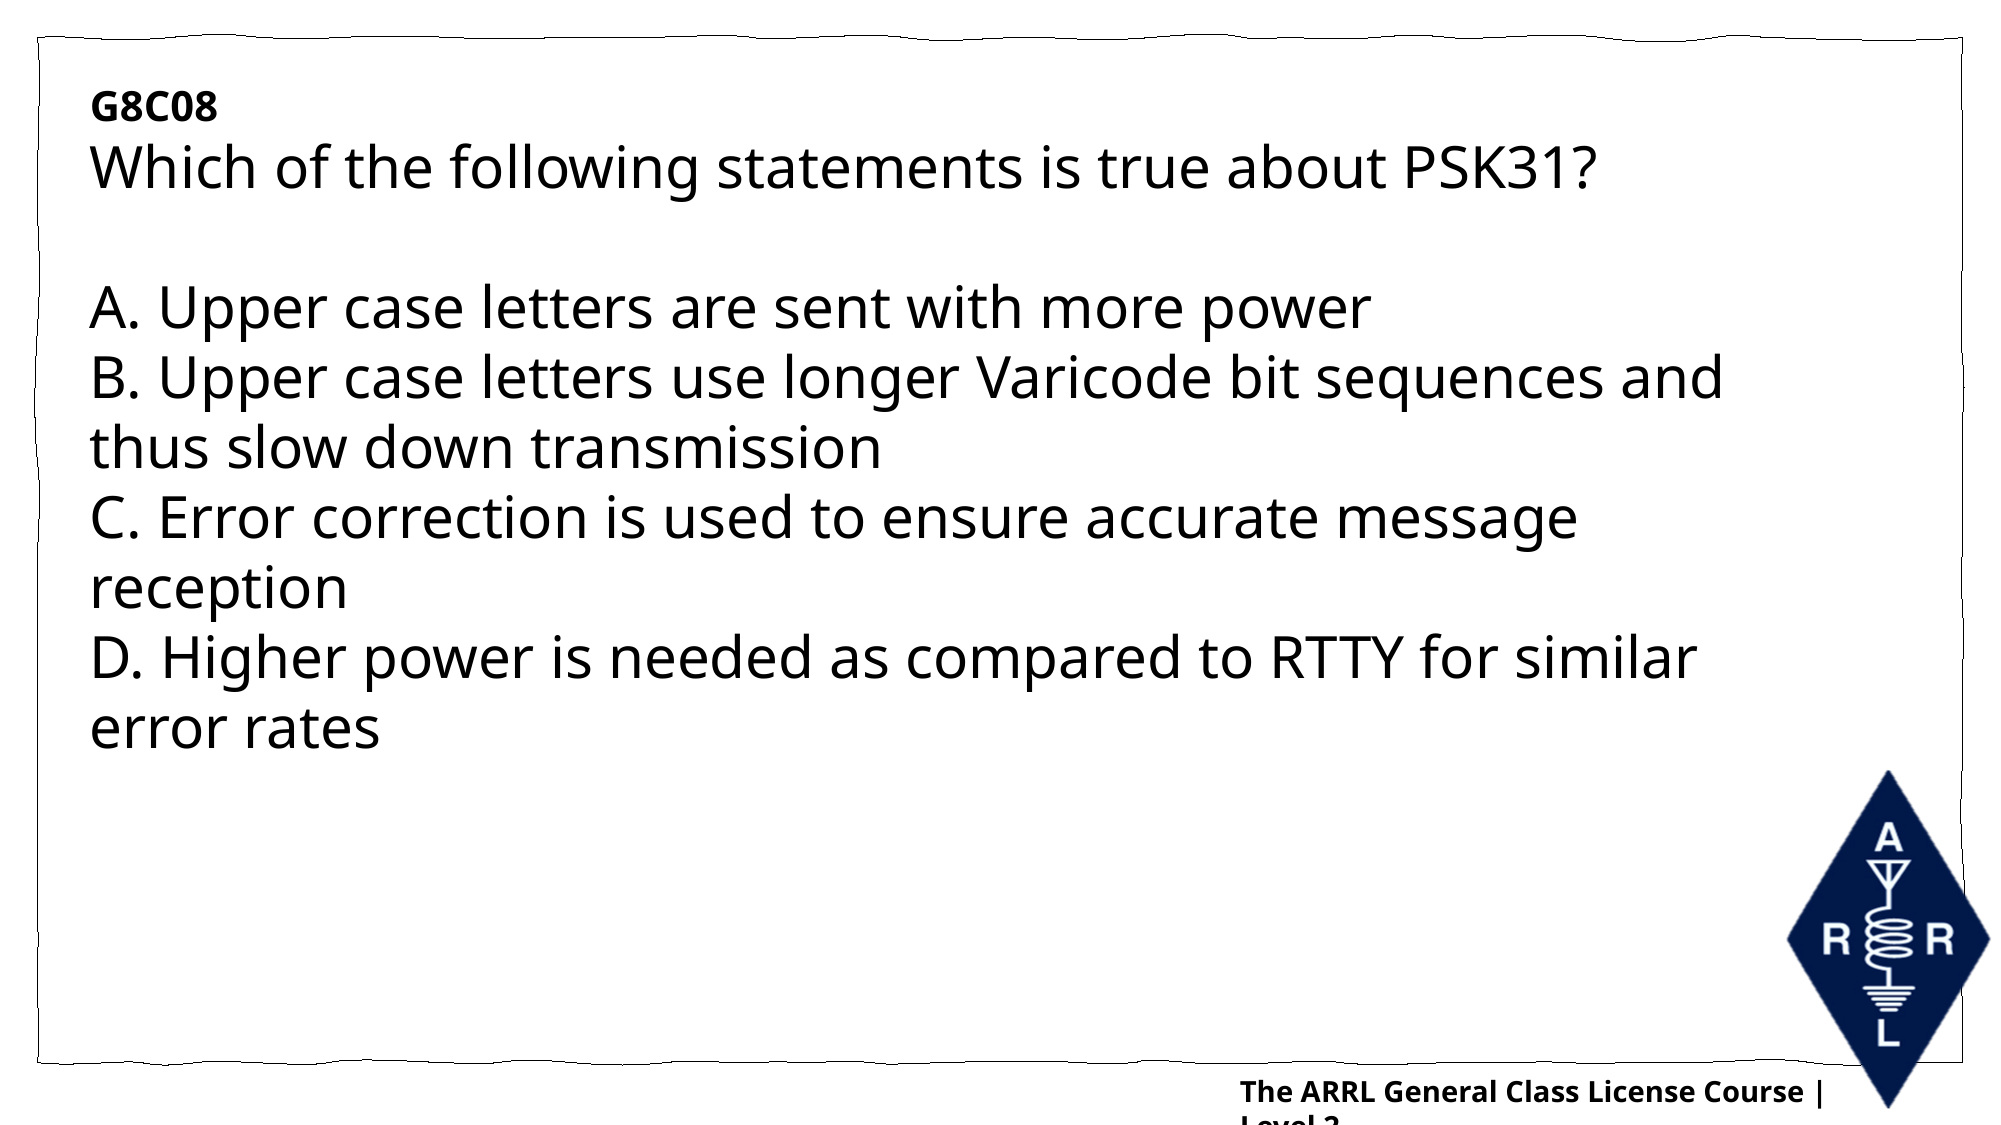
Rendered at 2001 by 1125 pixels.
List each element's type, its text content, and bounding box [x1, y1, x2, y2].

text_box G8C08 Which of the following statements is true about PSK31? A. Upper case letters are sent with more power B. Upper case letters use longer Varicode bit sequences and thus slow down transmission C. Error correction is used to ensure accurate message reception D. Higher power is needed as compared to RTTY for similar error rates [75, 72, 1850, 768]
picture [1773, 752, 1999, 1125]
